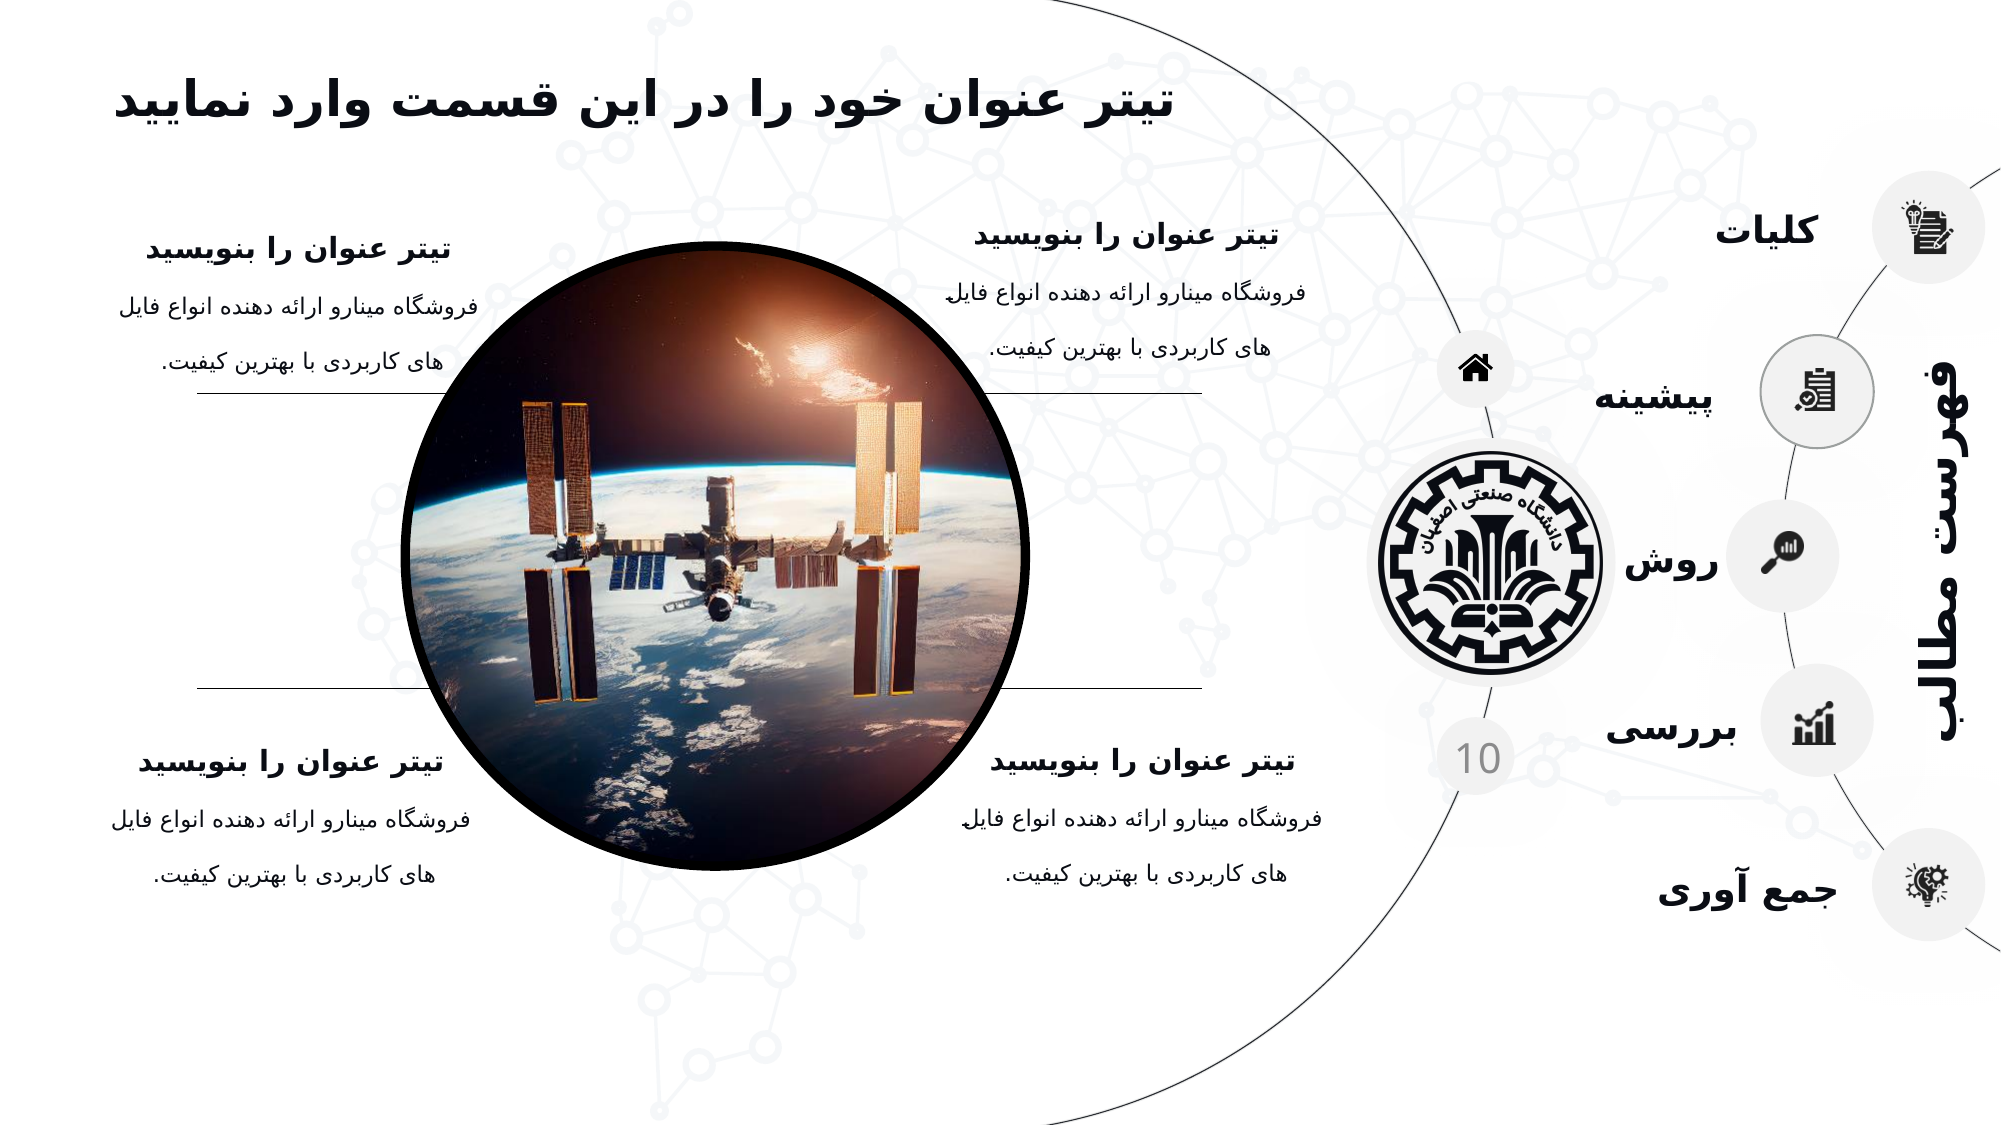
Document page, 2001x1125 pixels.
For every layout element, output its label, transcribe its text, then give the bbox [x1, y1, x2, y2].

text_box تیتر عنوان را بنویسید فروشگاه مینارو ارائه دهنده انواع فایل های کاربردی با بهترین کیفیت. [931, 172, 1322, 368]
text_box تیتر عنوان را بنویسید فروشگاه مینارو ارائه دهنده انواع فایل های کاربردی با بهترین کیفیت. [95, 699, 487, 895]
slide_number 10 [1421, 727, 1535, 788]
picture [1761, 531, 1804, 574]
text_box تیتر عنوان خود را در این قسمت وارد نمایید [37, 58, 1254, 134]
picture [1458, 350, 1493, 385]
text_box پیشینه [1534, 363, 1774, 424]
text_box فهرست مطالب [1899, 328, 1974, 776]
text_box تیتر عنوان را بنویسید فروشگاه مینارو ارائه دهنده انواع فایل های کاربردی با بهترین کیفیت. [947, 699, 1339, 894]
picture [1905, 863, 1949, 907]
picture [1899, 198, 1955, 255]
text_box تیتر عنوان را بنویسید فروشگاه مینارو ارائه دهنده انواع فایل های کاربردی با بهترین کیفیت. [103, 187, 495, 382]
picture [405, 245, 1026, 867]
text_box روش [1603, 528, 1792, 588]
text_box جمع آوری [1628, 857, 1868, 918]
picture [1792, 701, 1836, 745]
text_box کلیات [1665, 198, 1868, 259]
picture [1792, 368, 1836, 412]
picture [1378, 451, 1603, 675]
text_box بررسی [1552, 694, 1792, 755]
